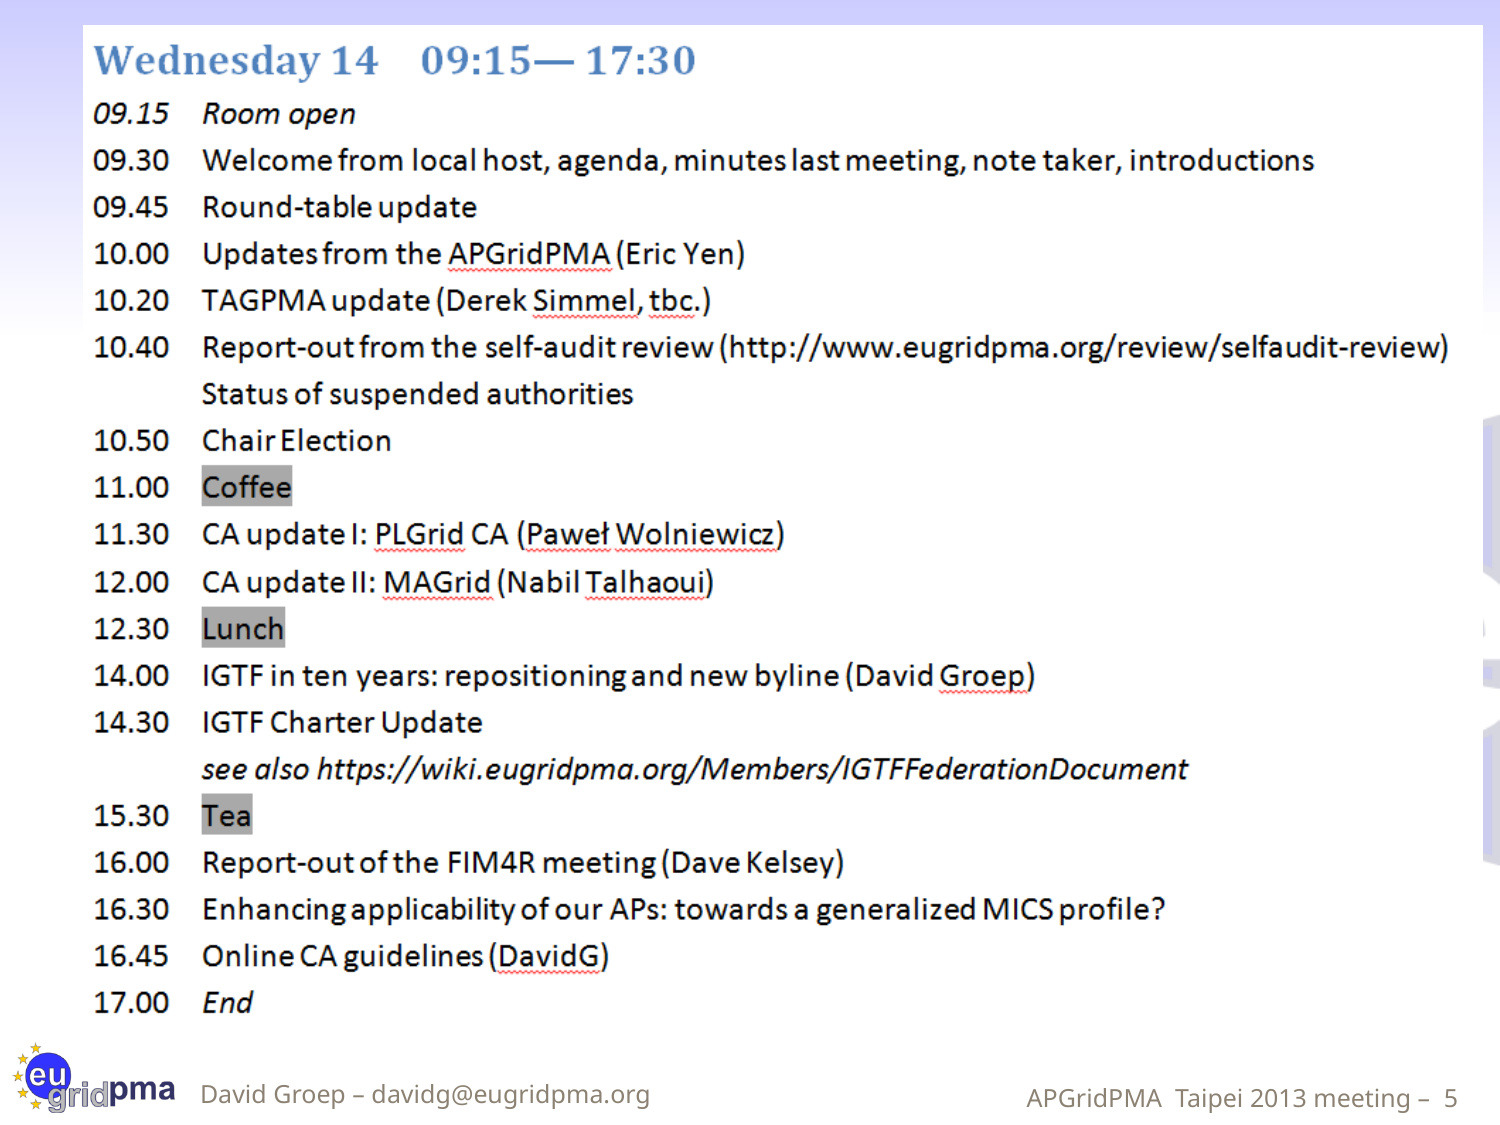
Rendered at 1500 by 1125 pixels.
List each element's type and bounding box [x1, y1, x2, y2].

picture [83, 25, 1500, 1034]
picture [12, 1042, 175, 1113]
